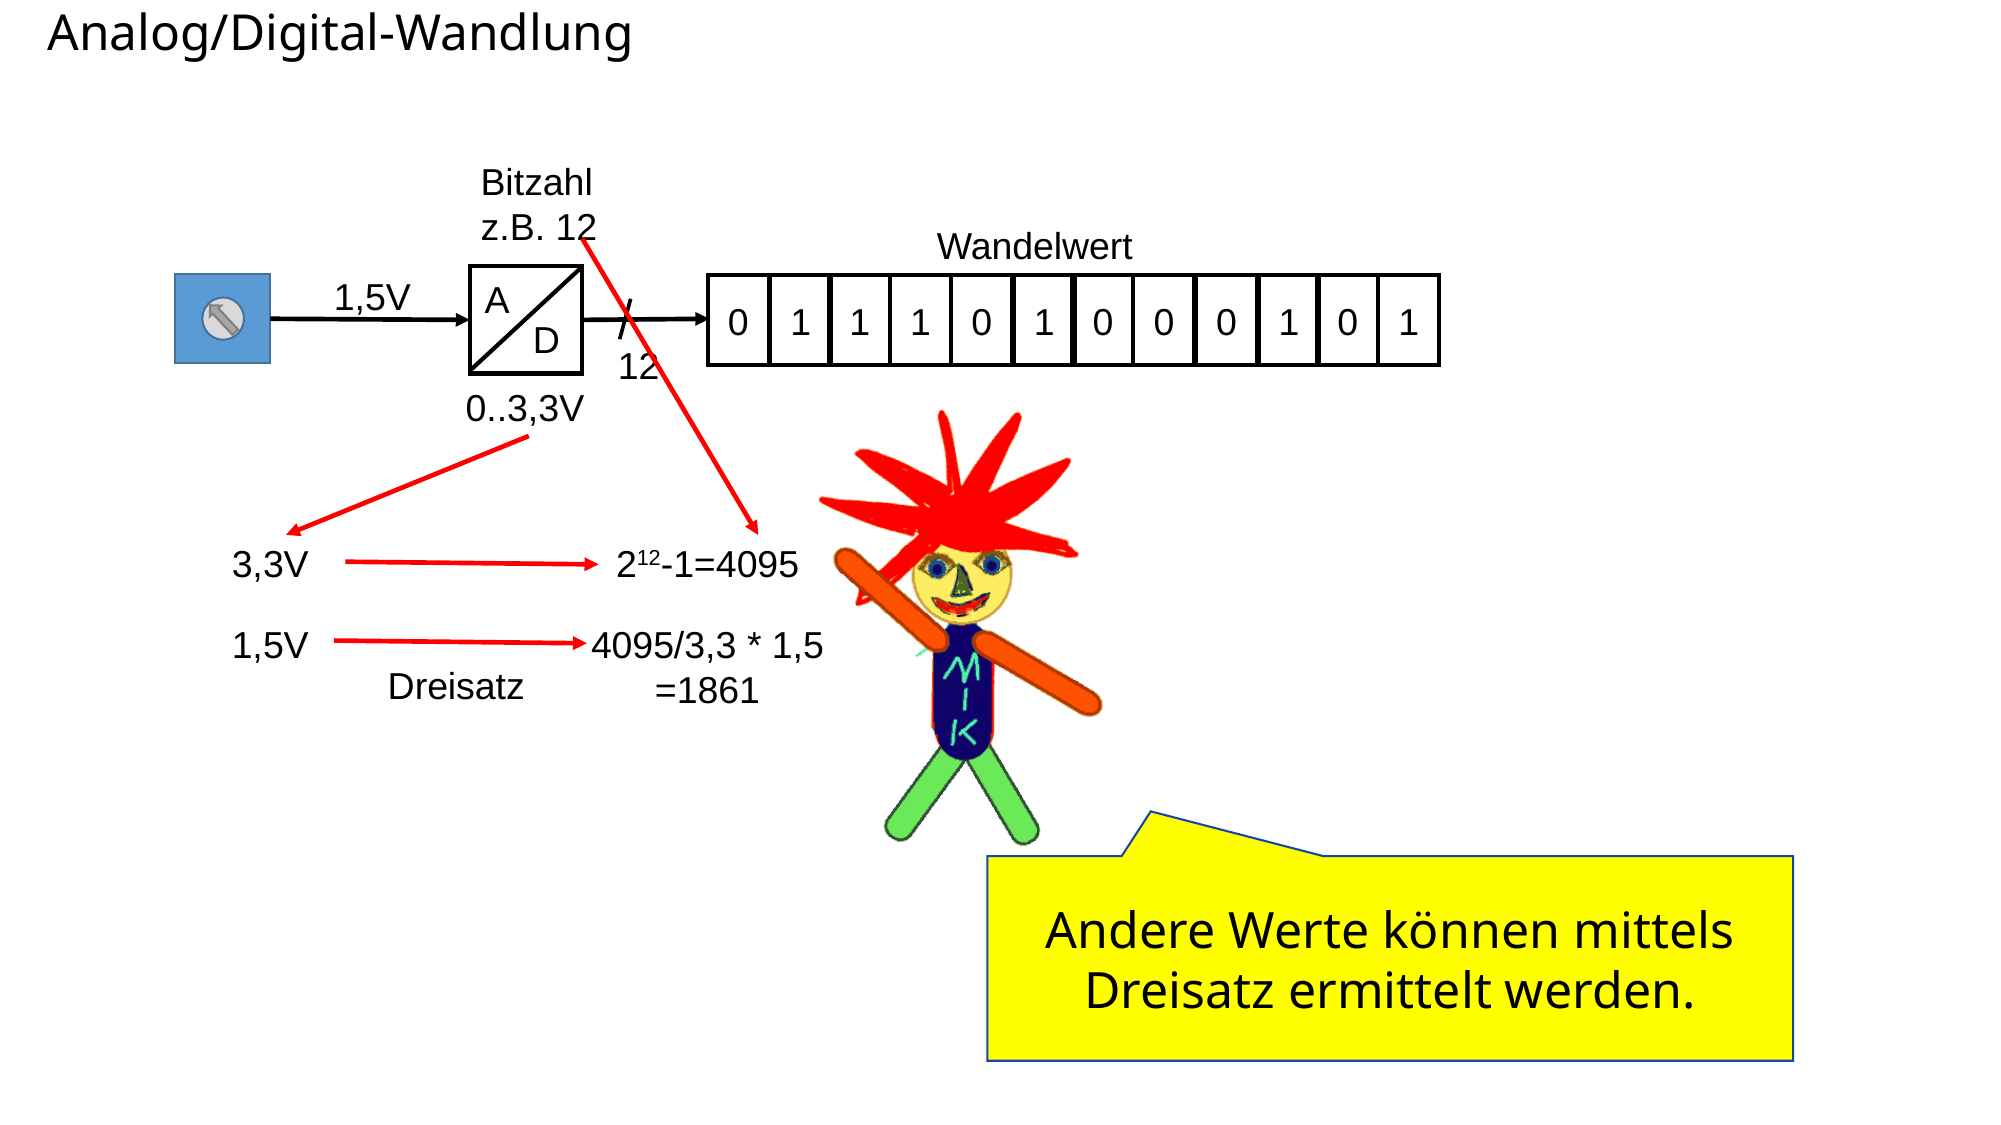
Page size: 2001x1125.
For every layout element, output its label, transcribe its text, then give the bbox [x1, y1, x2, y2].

text_box 0 [1071, 275, 1132, 366]
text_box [469, 266, 582, 374]
text_box 0 [759, 274, 769, 366]
text_box Bitzahl z.B. 12 [465, 150, 622, 256]
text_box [285, 436, 529, 535]
text_box 1 [1013, 275, 1071, 366]
text_box 1 [769, 274, 828, 366]
text_box 0..3,3V [450, 376, 582, 436]
text_box 212-1=4095 [564, 532, 800, 592]
text_box 3,3V [192, 532, 349, 592]
text_box 1,5V [286, 320, 459, 326]
text_box 1 [828, 274, 889, 366]
text_box 1,5V [184, 613, 357, 673]
text_box 1 [1257, 274, 1316, 366]
text_box 0 [952, 275, 1013, 366]
text_box 1,5V [286, 265, 459, 318]
text_box 1 [1377, 274, 1440, 366]
text_box 0 [1195, 275, 1257, 366]
text_box 1 [889, 274, 952, 366]
picture [800, 394, 1117, 858]
text_box 4095/3,3 * 1,5 =1861 [564, 613, 800, 718]
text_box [175, 274, 271, 364]
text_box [582, 238, 759, 535]
text_box 0 [1316, 274, 1377, 366]
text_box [333, 640, 587, 644]
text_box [345, 561, 599, 565]
title Analog/Digital-Wandlung [0, 0, 682, 69]
text_box Wandelwert [922, 214, 1257, 275]
text_box 0 [1132, 275, 1195, 366]
text_box Dreisatz [369, 655, 543, 715]
text_box Andere Werte können mittels Dreisatz ermittelt werden. [986, 810, 1795, 1062]
